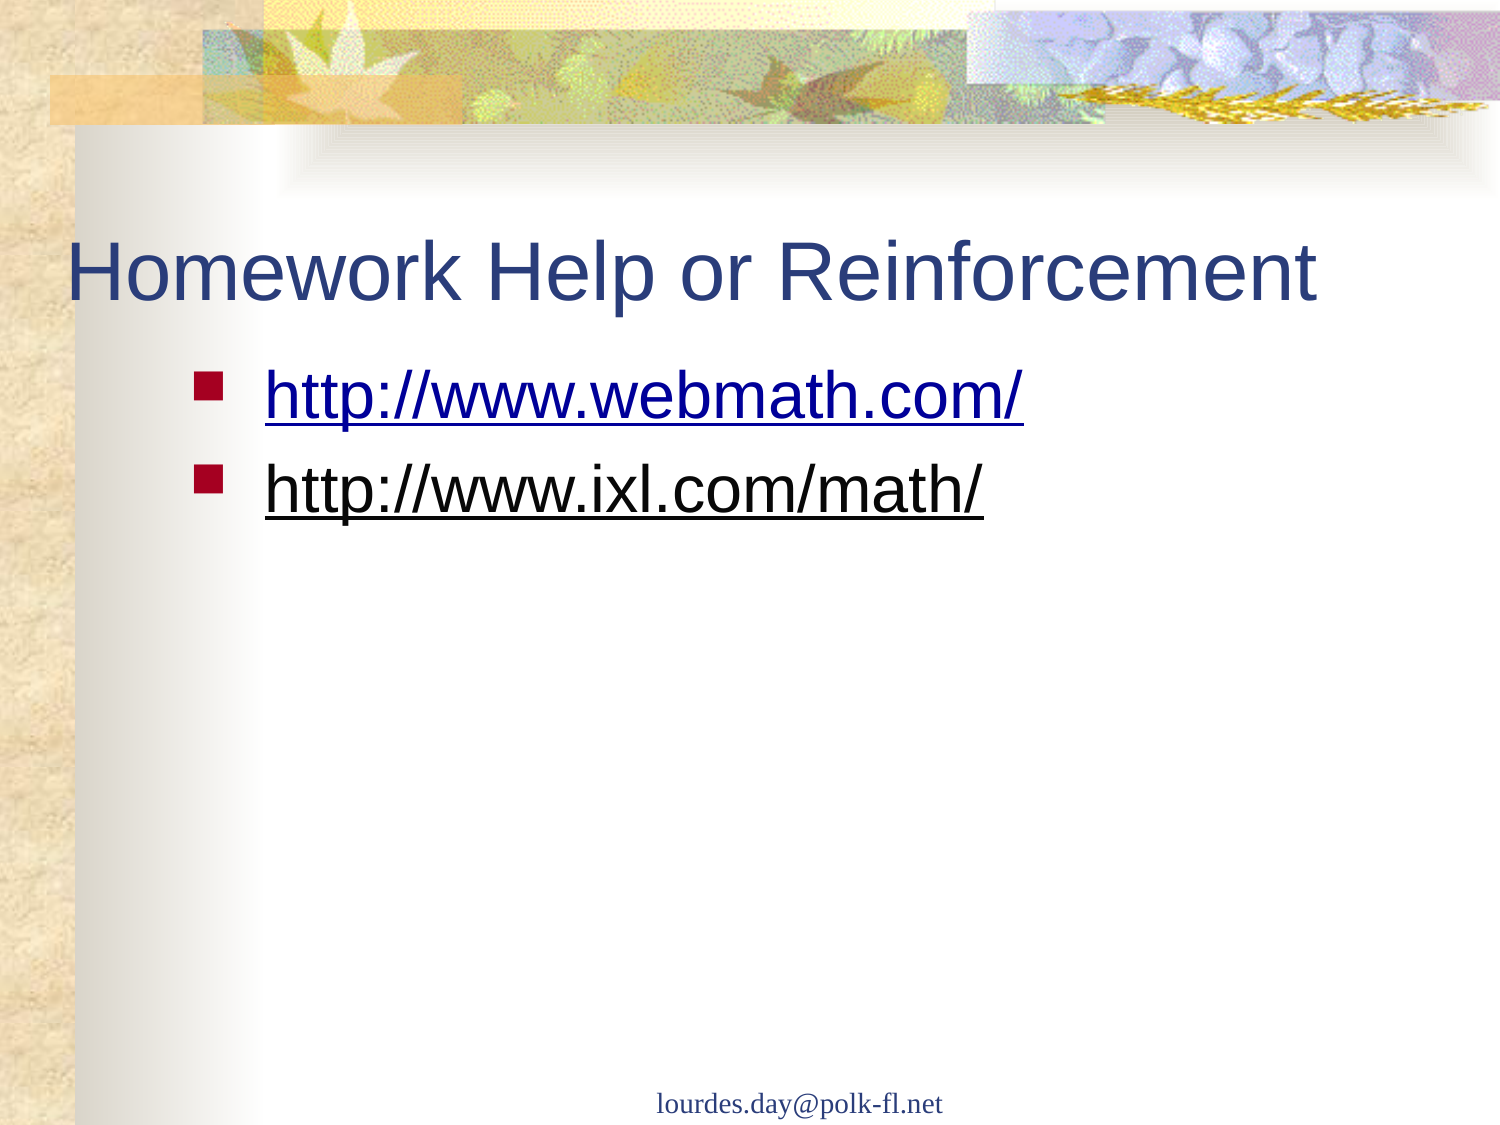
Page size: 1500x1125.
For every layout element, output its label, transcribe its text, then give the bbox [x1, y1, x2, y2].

list http://www.webmath.com/ http://www.ixl.com/math/ [174, 344, 1451, 1020]
title Homework Help or Reinforcement [49, 137, 1451, 326]
footer lourdes.day@polk-fl.net [562, 1051, 1038, 1125]
picture [0, 0, 1500, 1125]
